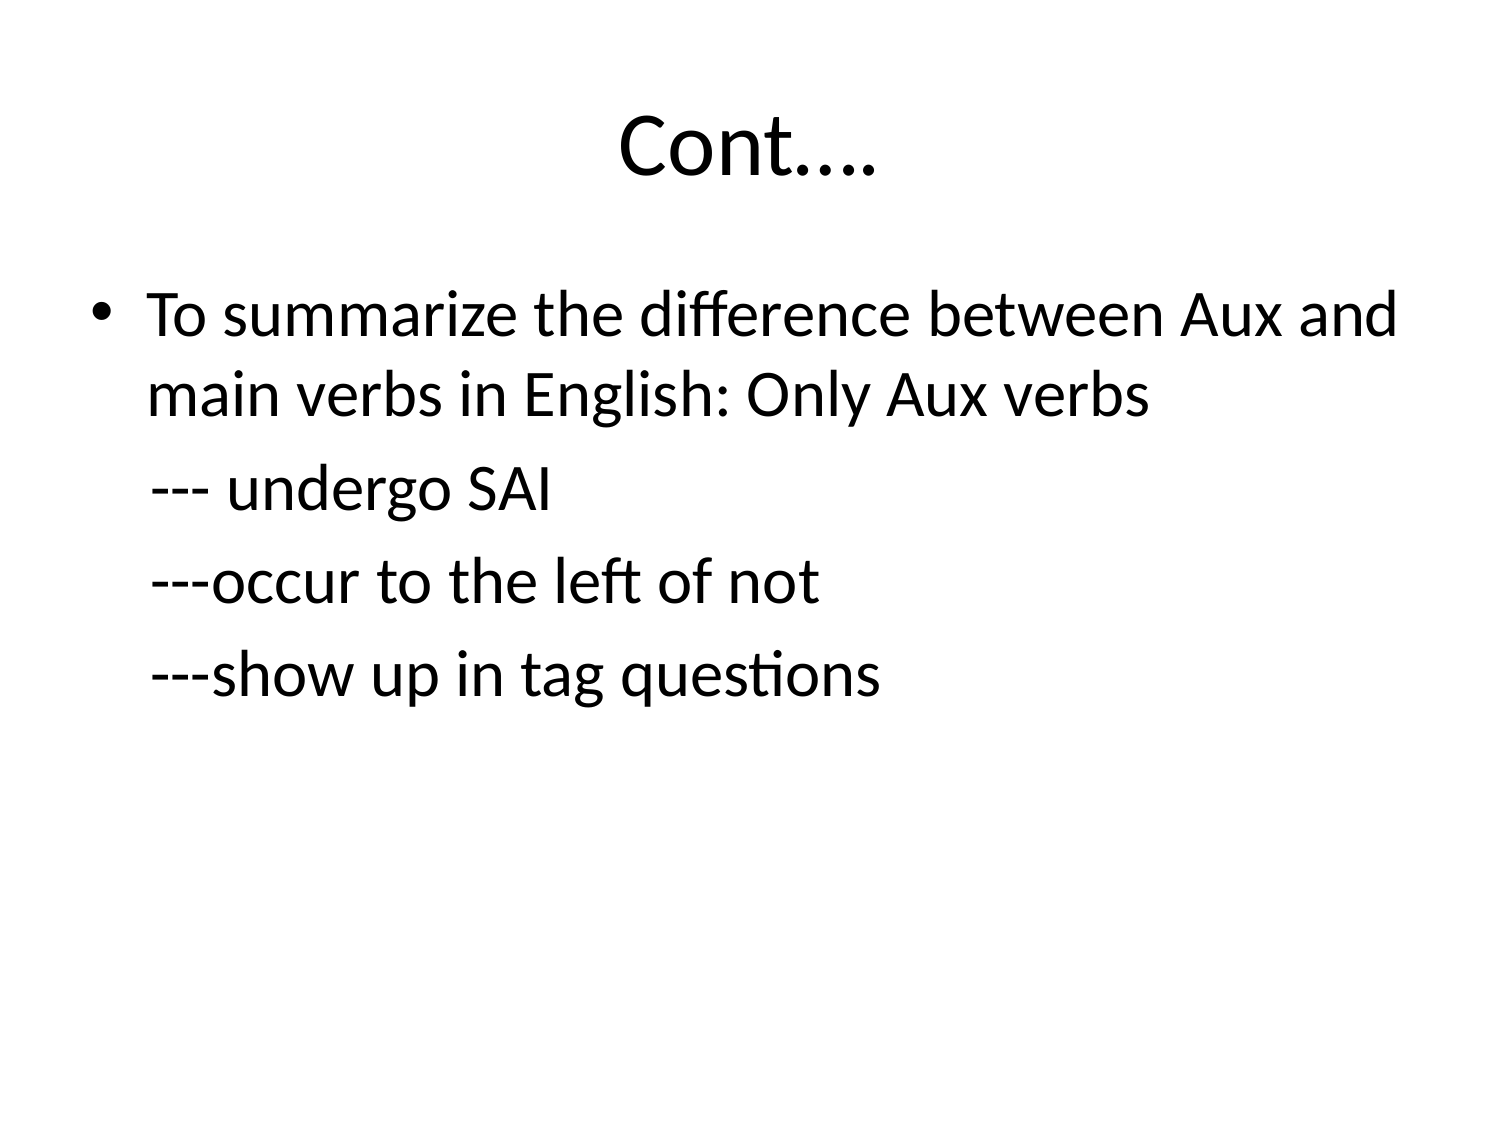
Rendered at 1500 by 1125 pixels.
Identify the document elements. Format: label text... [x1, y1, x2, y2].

list To summarize the difference between Aux and main verbs in English: Only Aux verbs --- undergo SAI ---occur to the left of not ---show up in tag questions [75, 262, 1425, 1005]
title Cont…. [75, 45, 1425, 233]
